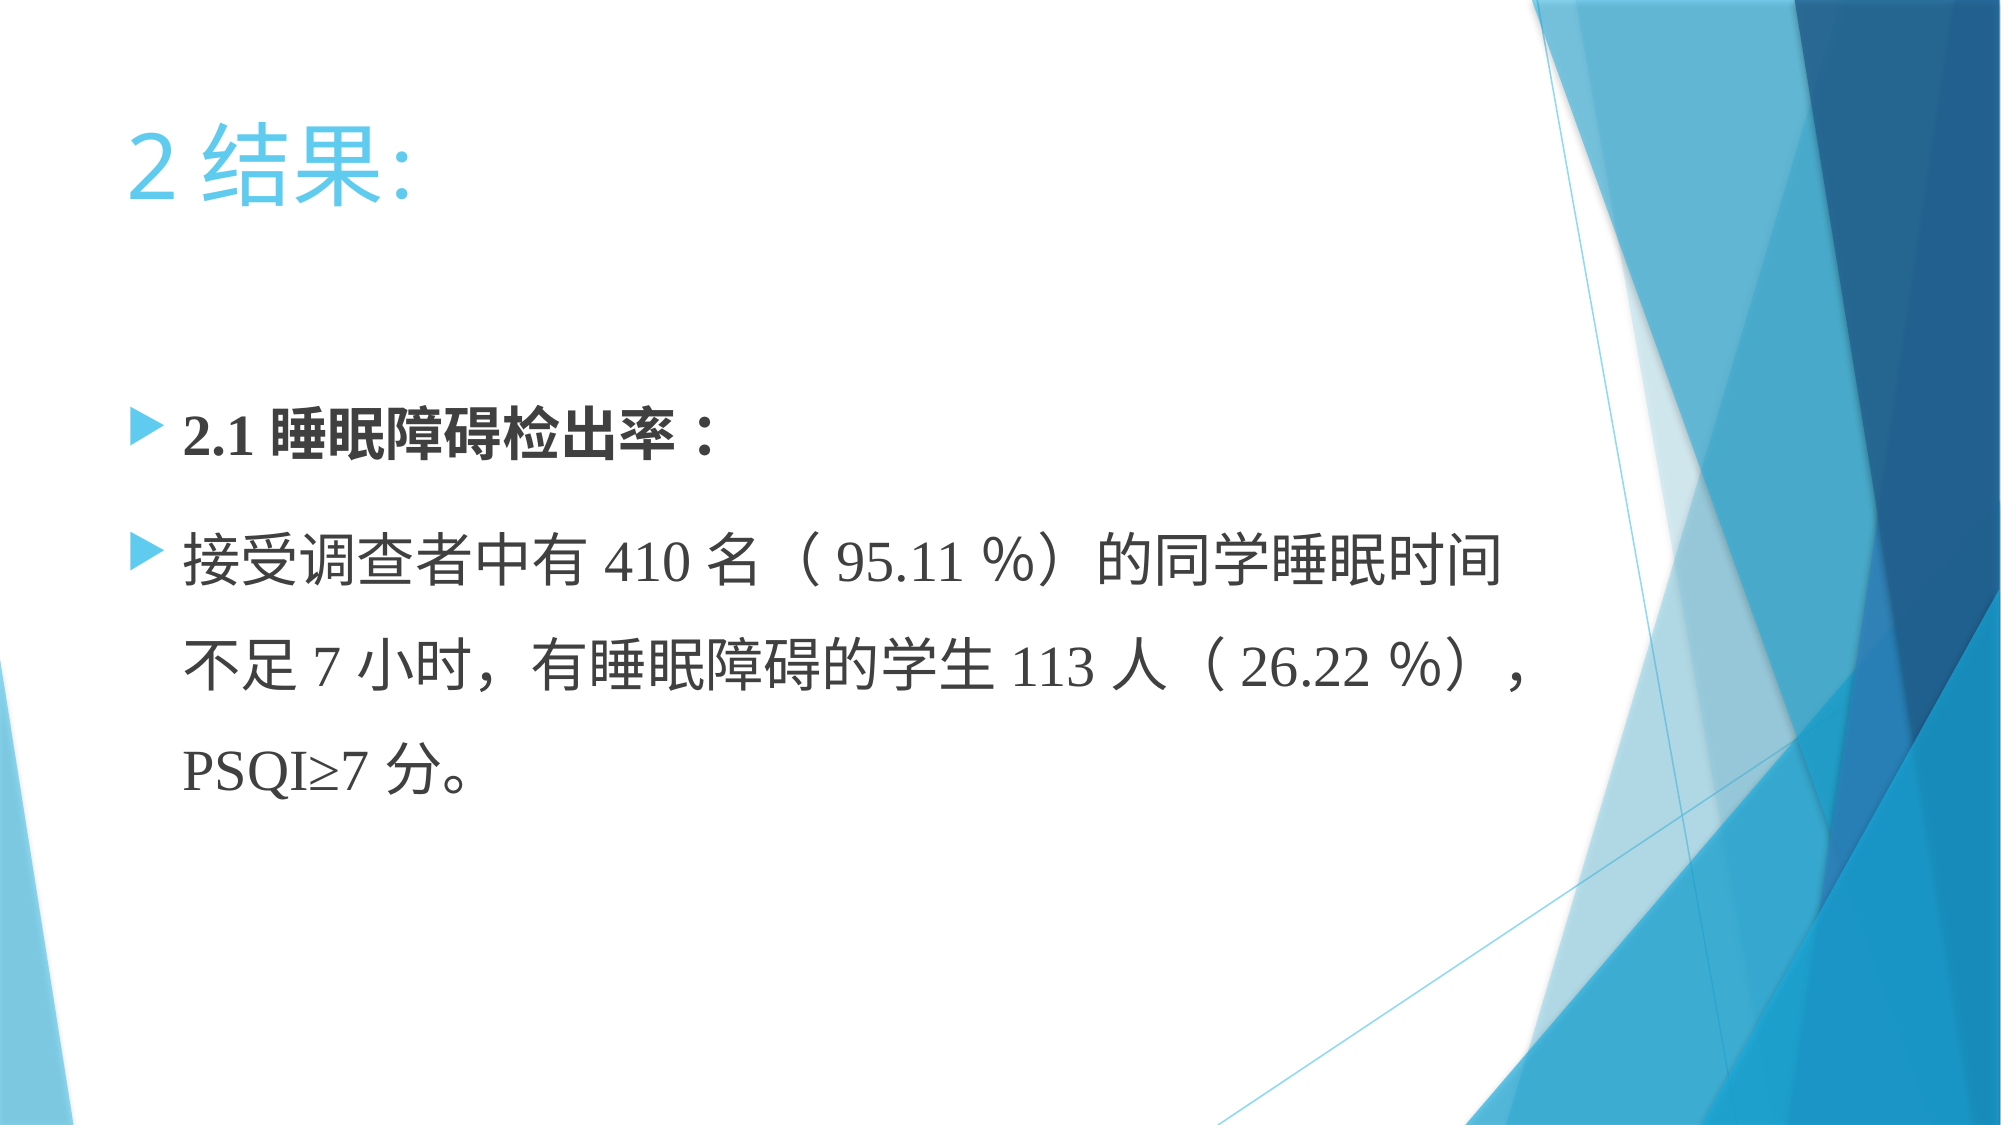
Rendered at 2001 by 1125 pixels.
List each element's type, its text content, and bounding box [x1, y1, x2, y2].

title 2结果： [111, 99, 1522, 317]
list 2.1睡眠障碍检出率 ： 接受调查者中有410名（95.11％）的同学睡眠时间不足7小时，有睡眠障碍的学生113人（26.22％），PSQI≥7分。 [111, 354, 1522, 992]
